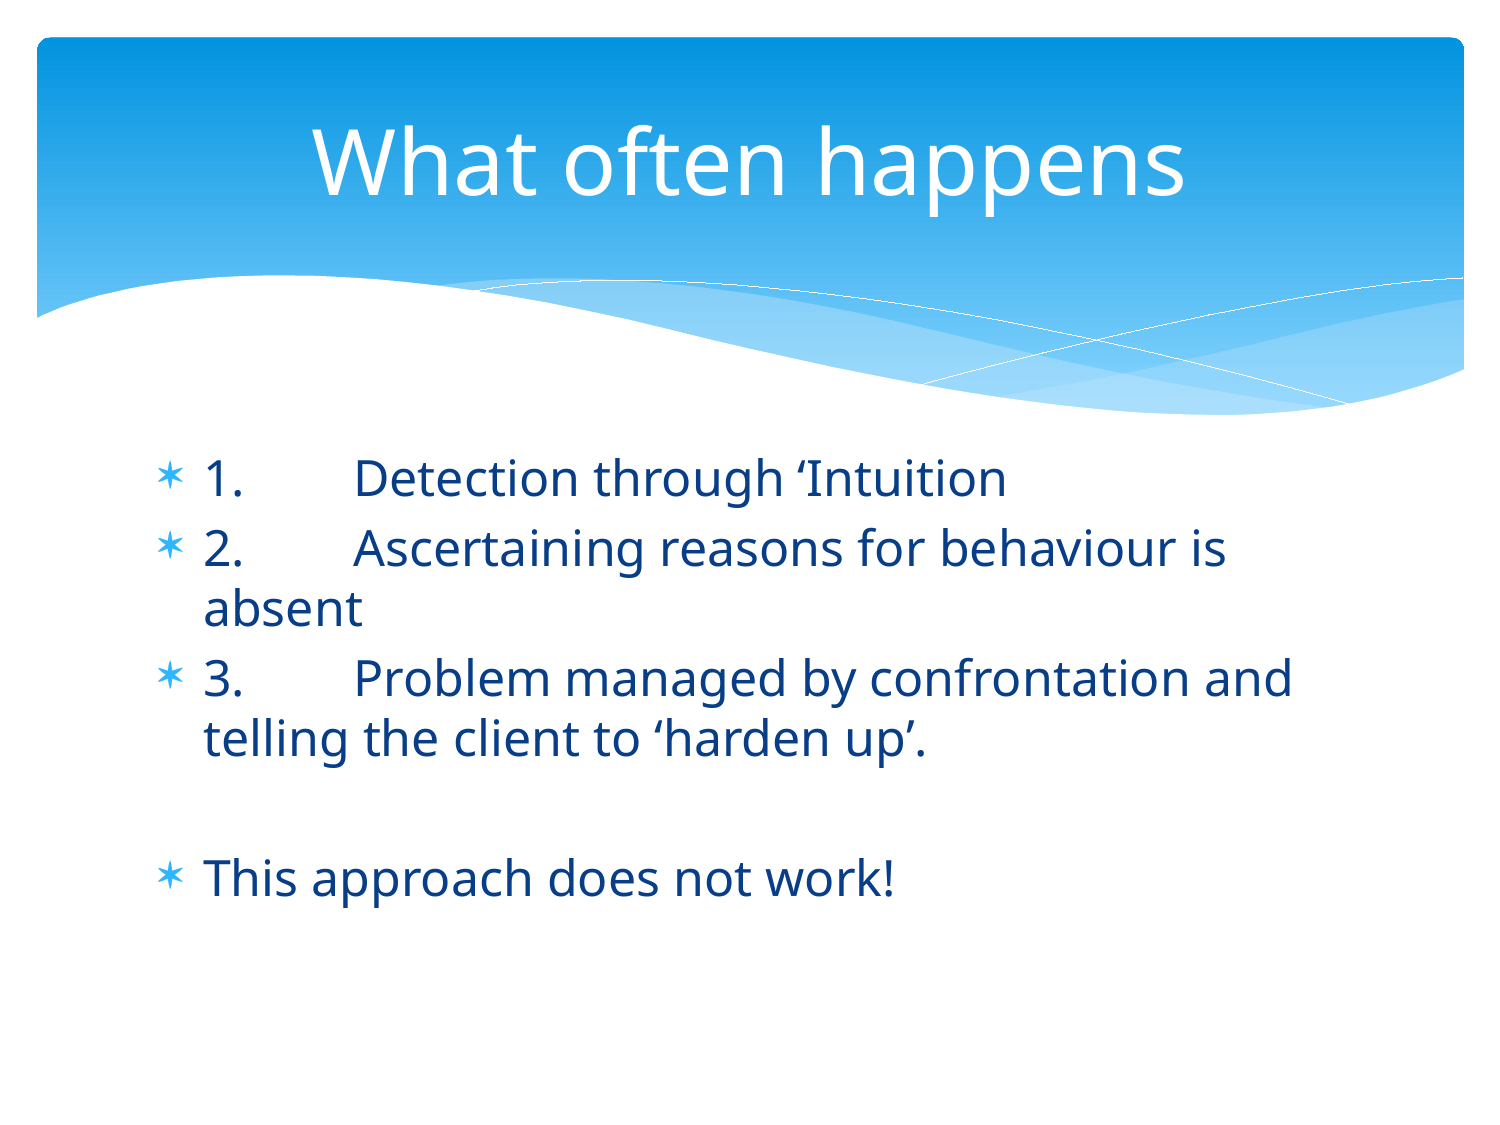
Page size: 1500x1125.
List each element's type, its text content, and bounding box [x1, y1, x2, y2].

title What often happens [75, 55, 1425, 261]
list 1. Detection through ‘Intuition 2. Ascertaining reasons for behaviour is absent 3. Problem managed by confrontation and telling the client to ‘harden up’. This approach does not work! [143, 438, 1359, 1005]
